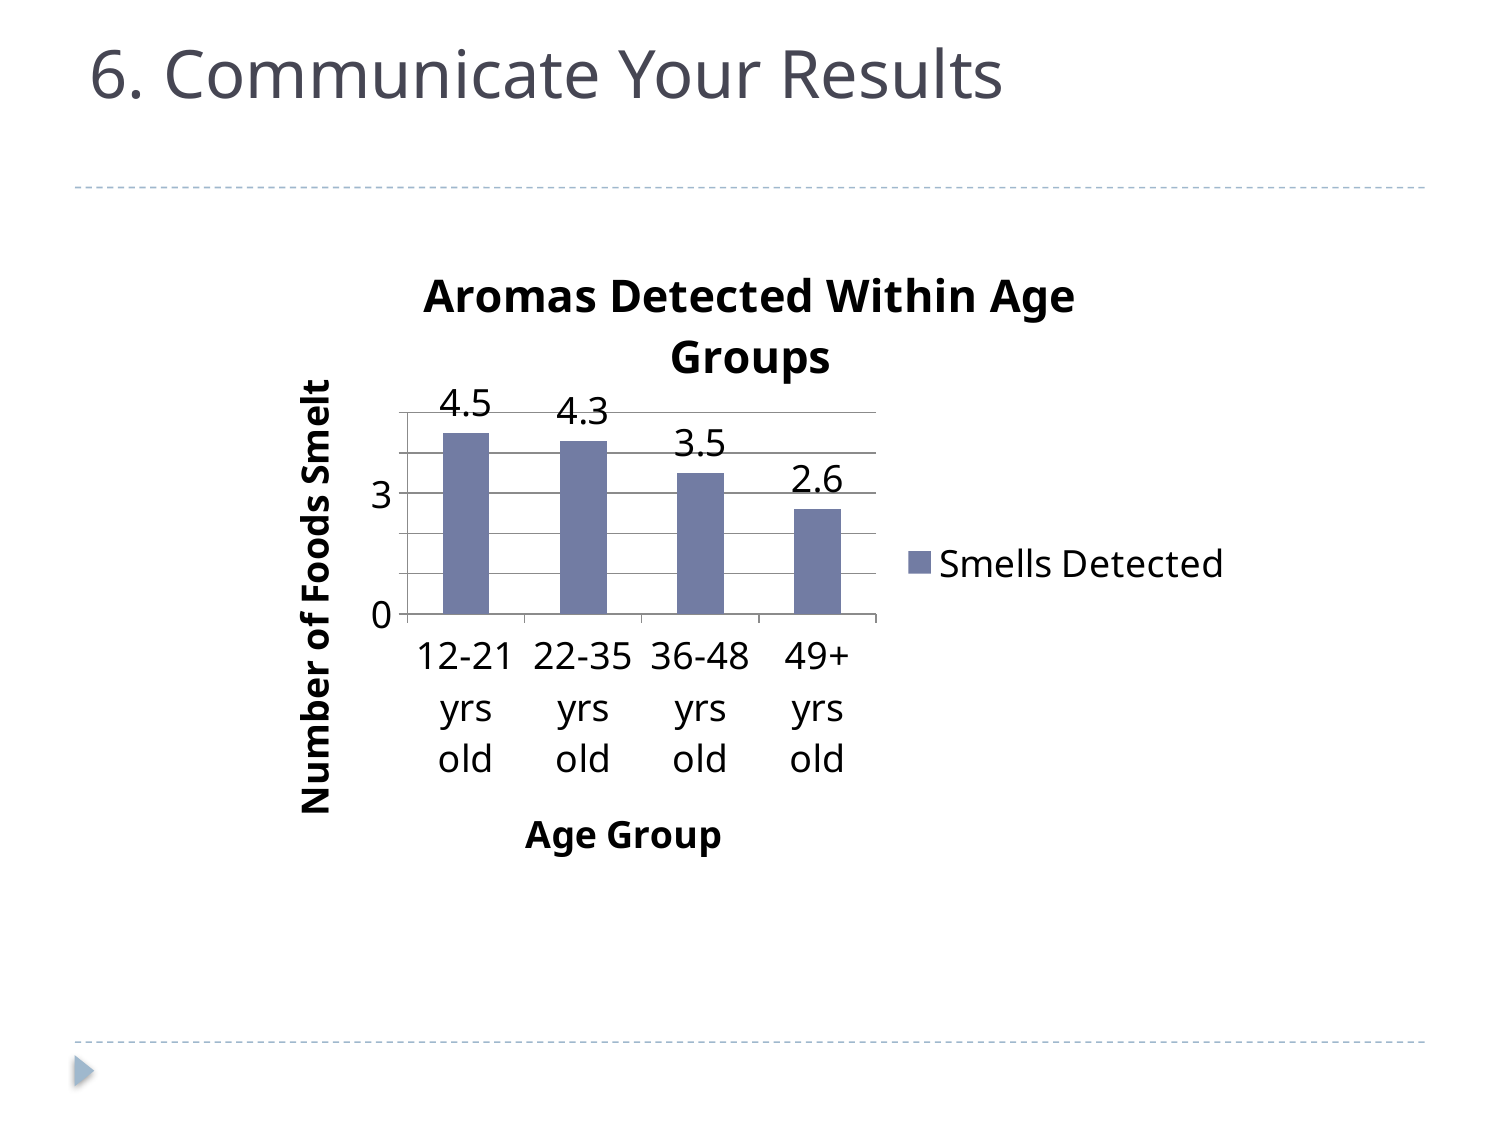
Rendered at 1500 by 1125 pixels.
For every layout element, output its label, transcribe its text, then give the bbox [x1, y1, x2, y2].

title 6. Communicate Your Results [75, 24, 1425, 188]
chart [249, 228, 1251, 897]
